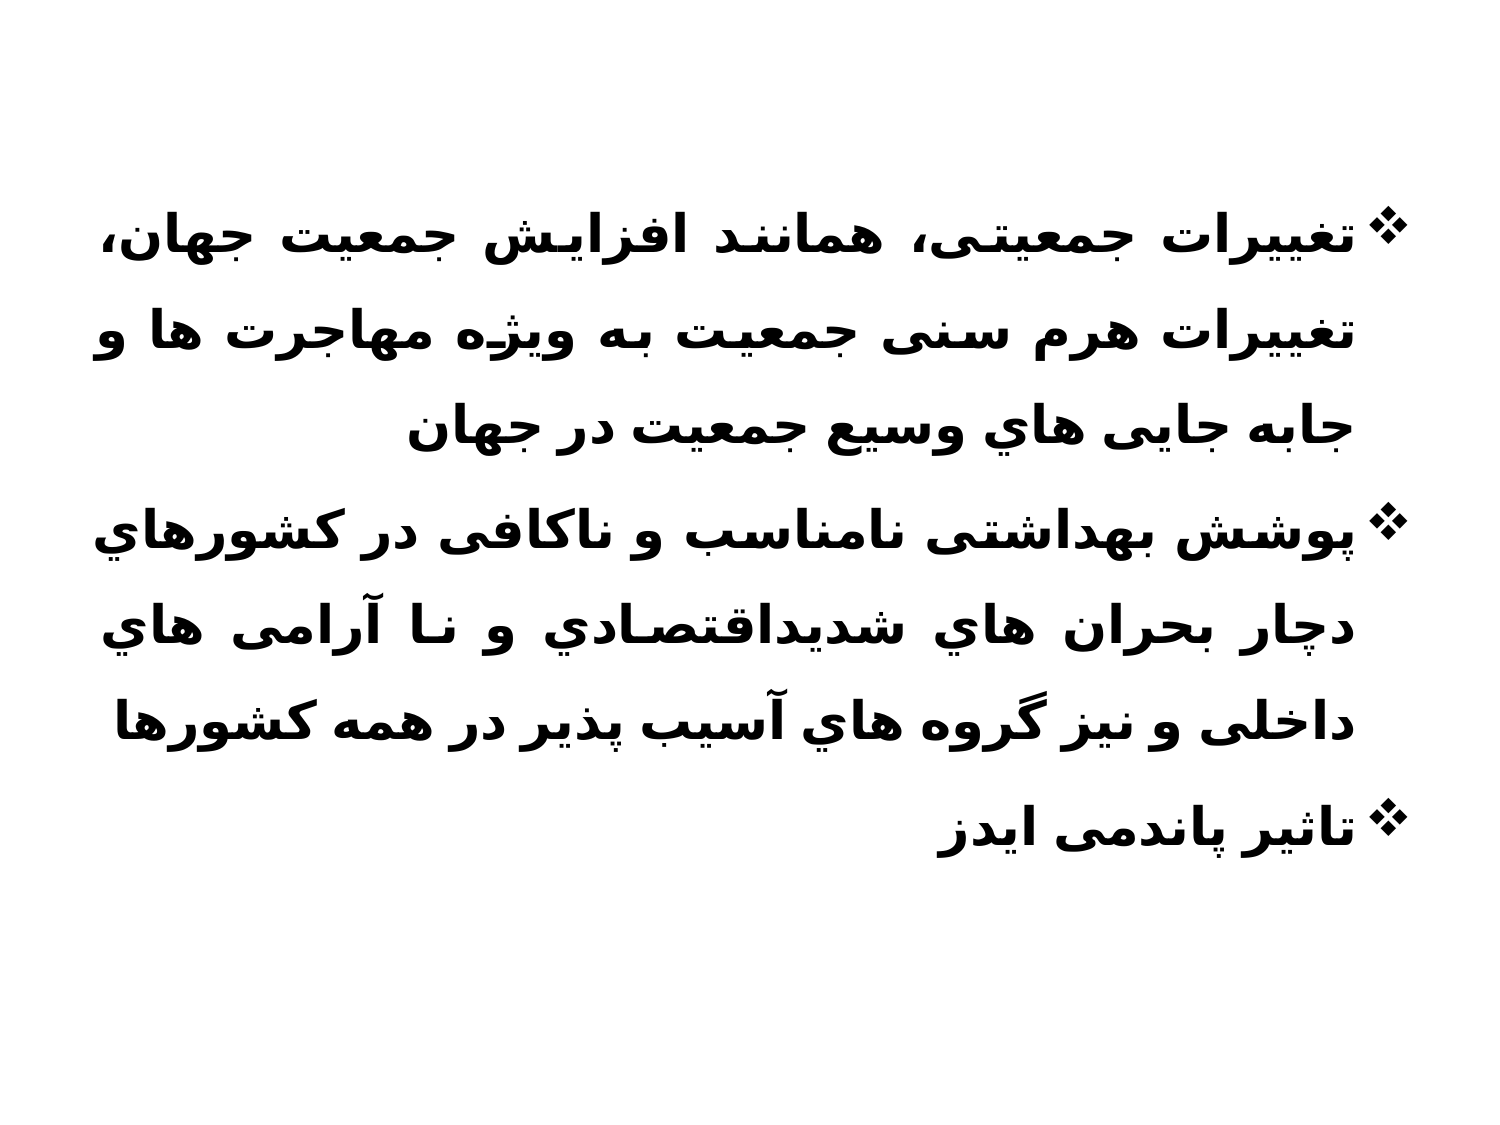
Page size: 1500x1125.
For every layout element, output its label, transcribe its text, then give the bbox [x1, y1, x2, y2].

list تغییرات جمعیتی، همانند افزایش جمعیت جهان، تغییرات هرم سنی جمعیت به ویژه مهاجرت ها و جابه جایی هاي وسیع جمعیت در جهان پوشش بهداشتی نامناسب و ناکافی در کشورهاي دچار بحران هاي شدیداقتصادي و نا آرامی هاي داخلی و نیز گروه هاي آسیب پذیر در همه کشورها تاثیر پاندمی ایدز [75, 160, 1425, 1005]
